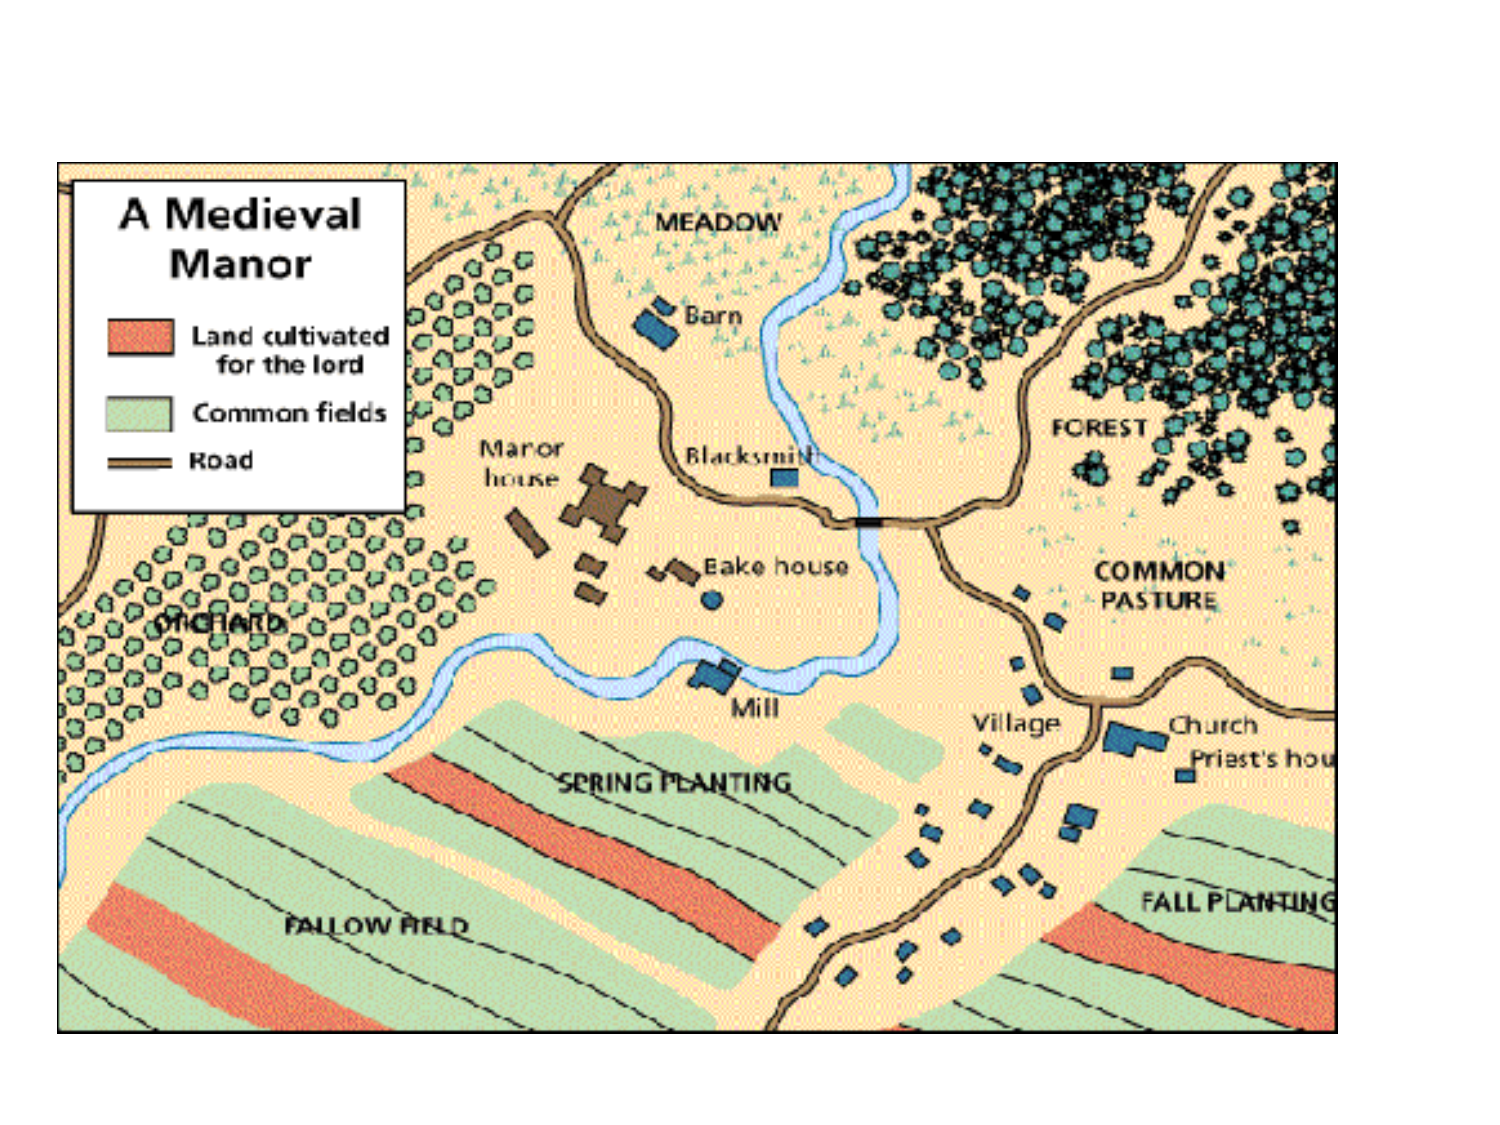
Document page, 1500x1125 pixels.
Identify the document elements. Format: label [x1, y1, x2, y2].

list [56, 162, 1338, 1034]
